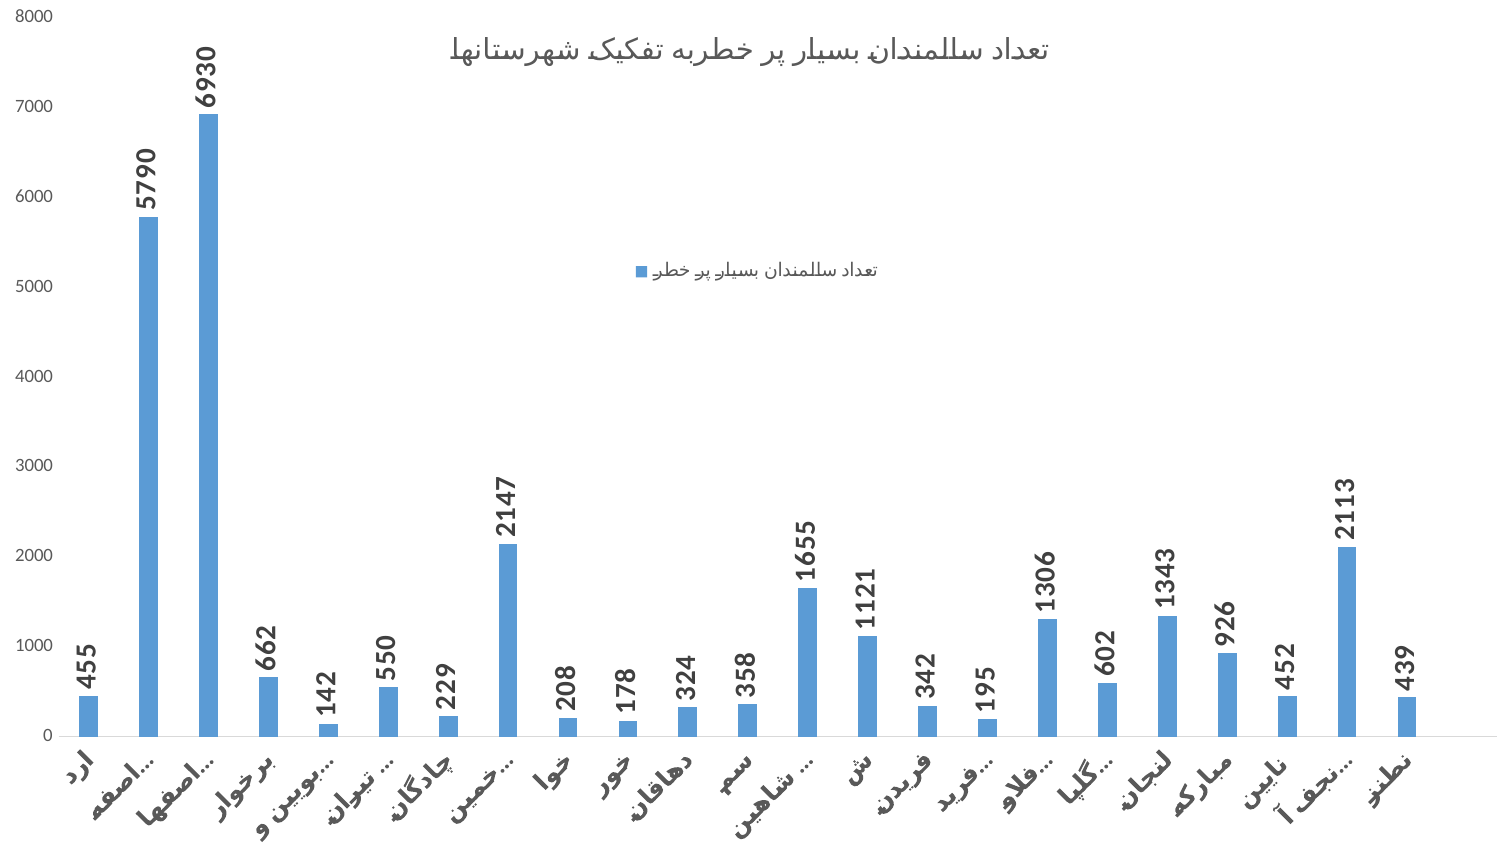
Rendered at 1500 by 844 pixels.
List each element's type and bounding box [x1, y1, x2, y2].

chart [0, 0, 1500, 844]
